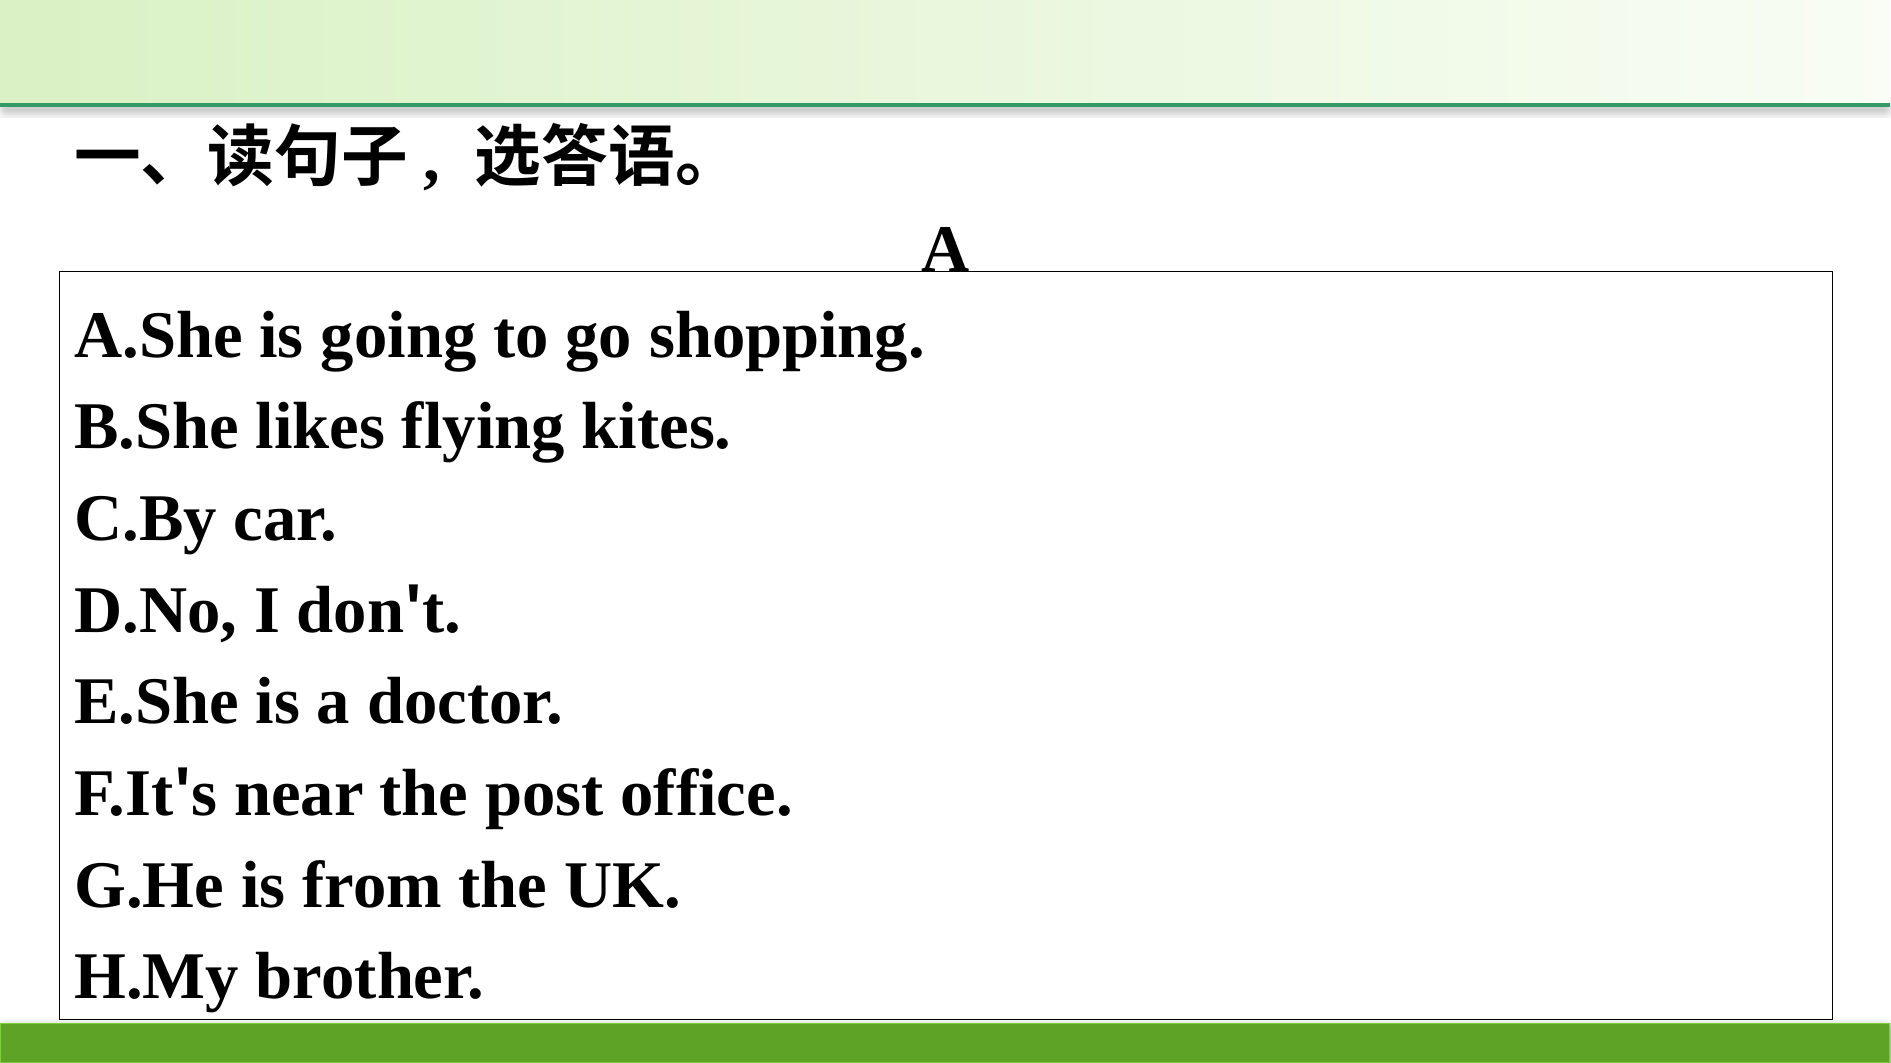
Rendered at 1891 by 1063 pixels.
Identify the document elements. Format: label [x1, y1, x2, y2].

text_box [59, 94, 1833, 1028]
